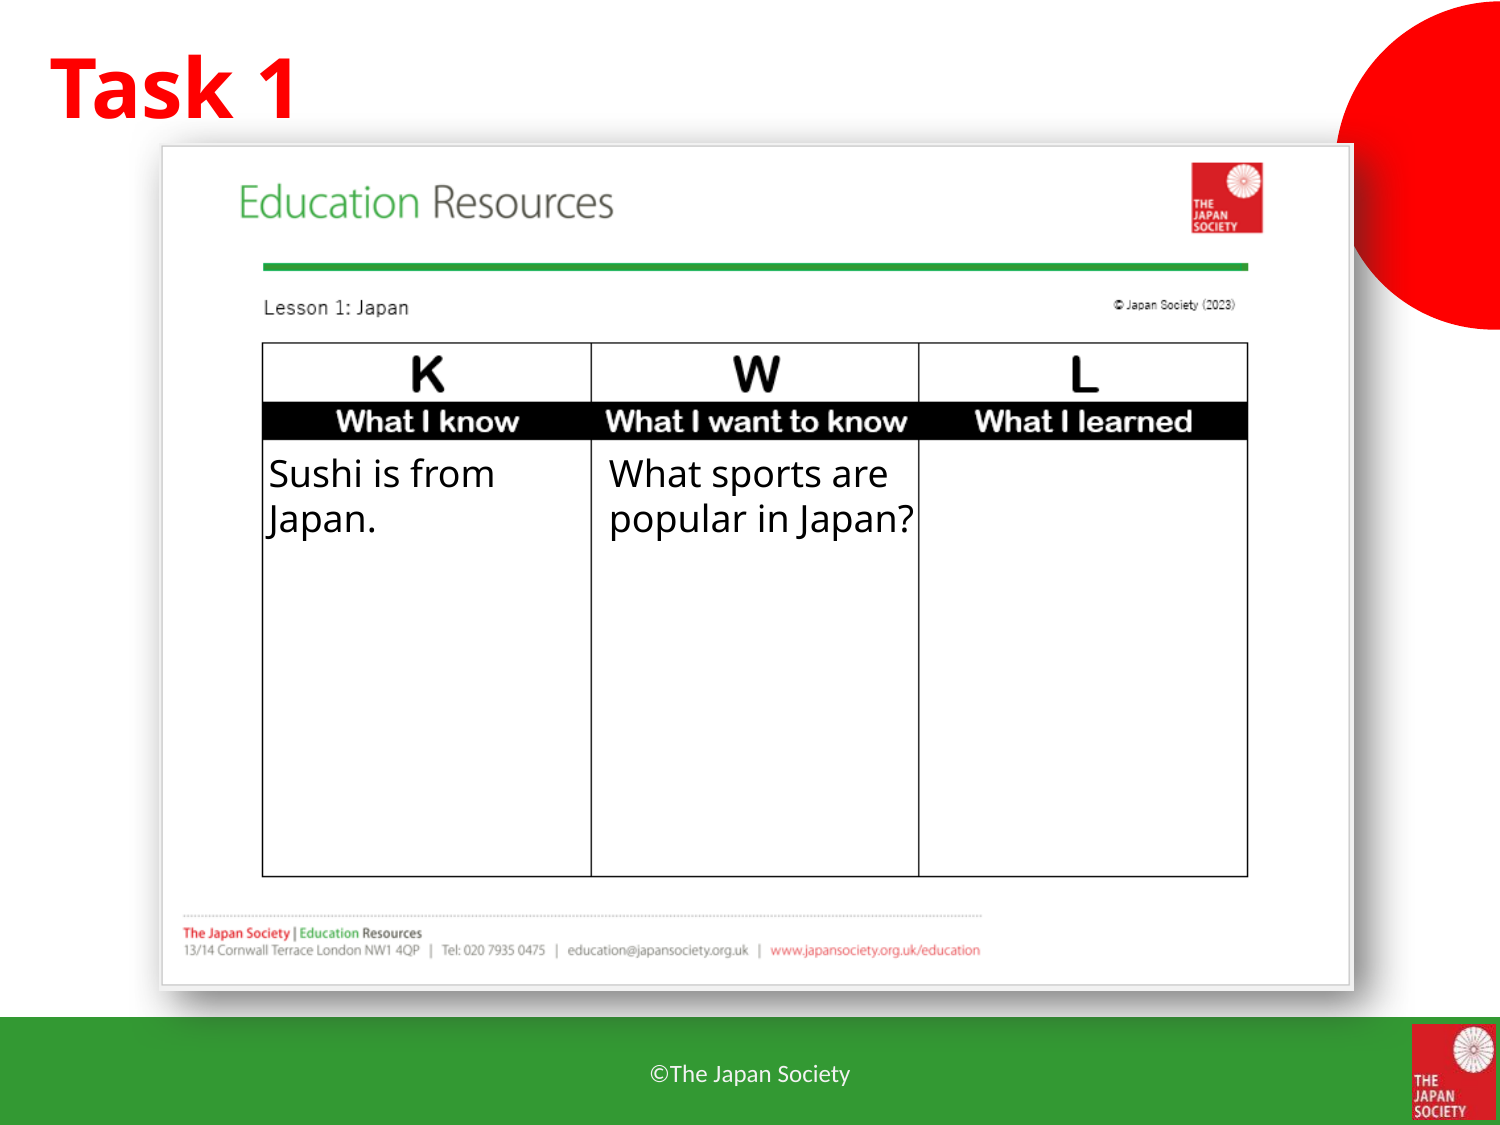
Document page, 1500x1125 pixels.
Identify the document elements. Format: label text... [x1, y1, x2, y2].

picture [1412, 1024, 1496, 1120]
text_box Task 1 [0, 27, 354, 143]
picture [159, 143, 1354, 991]
